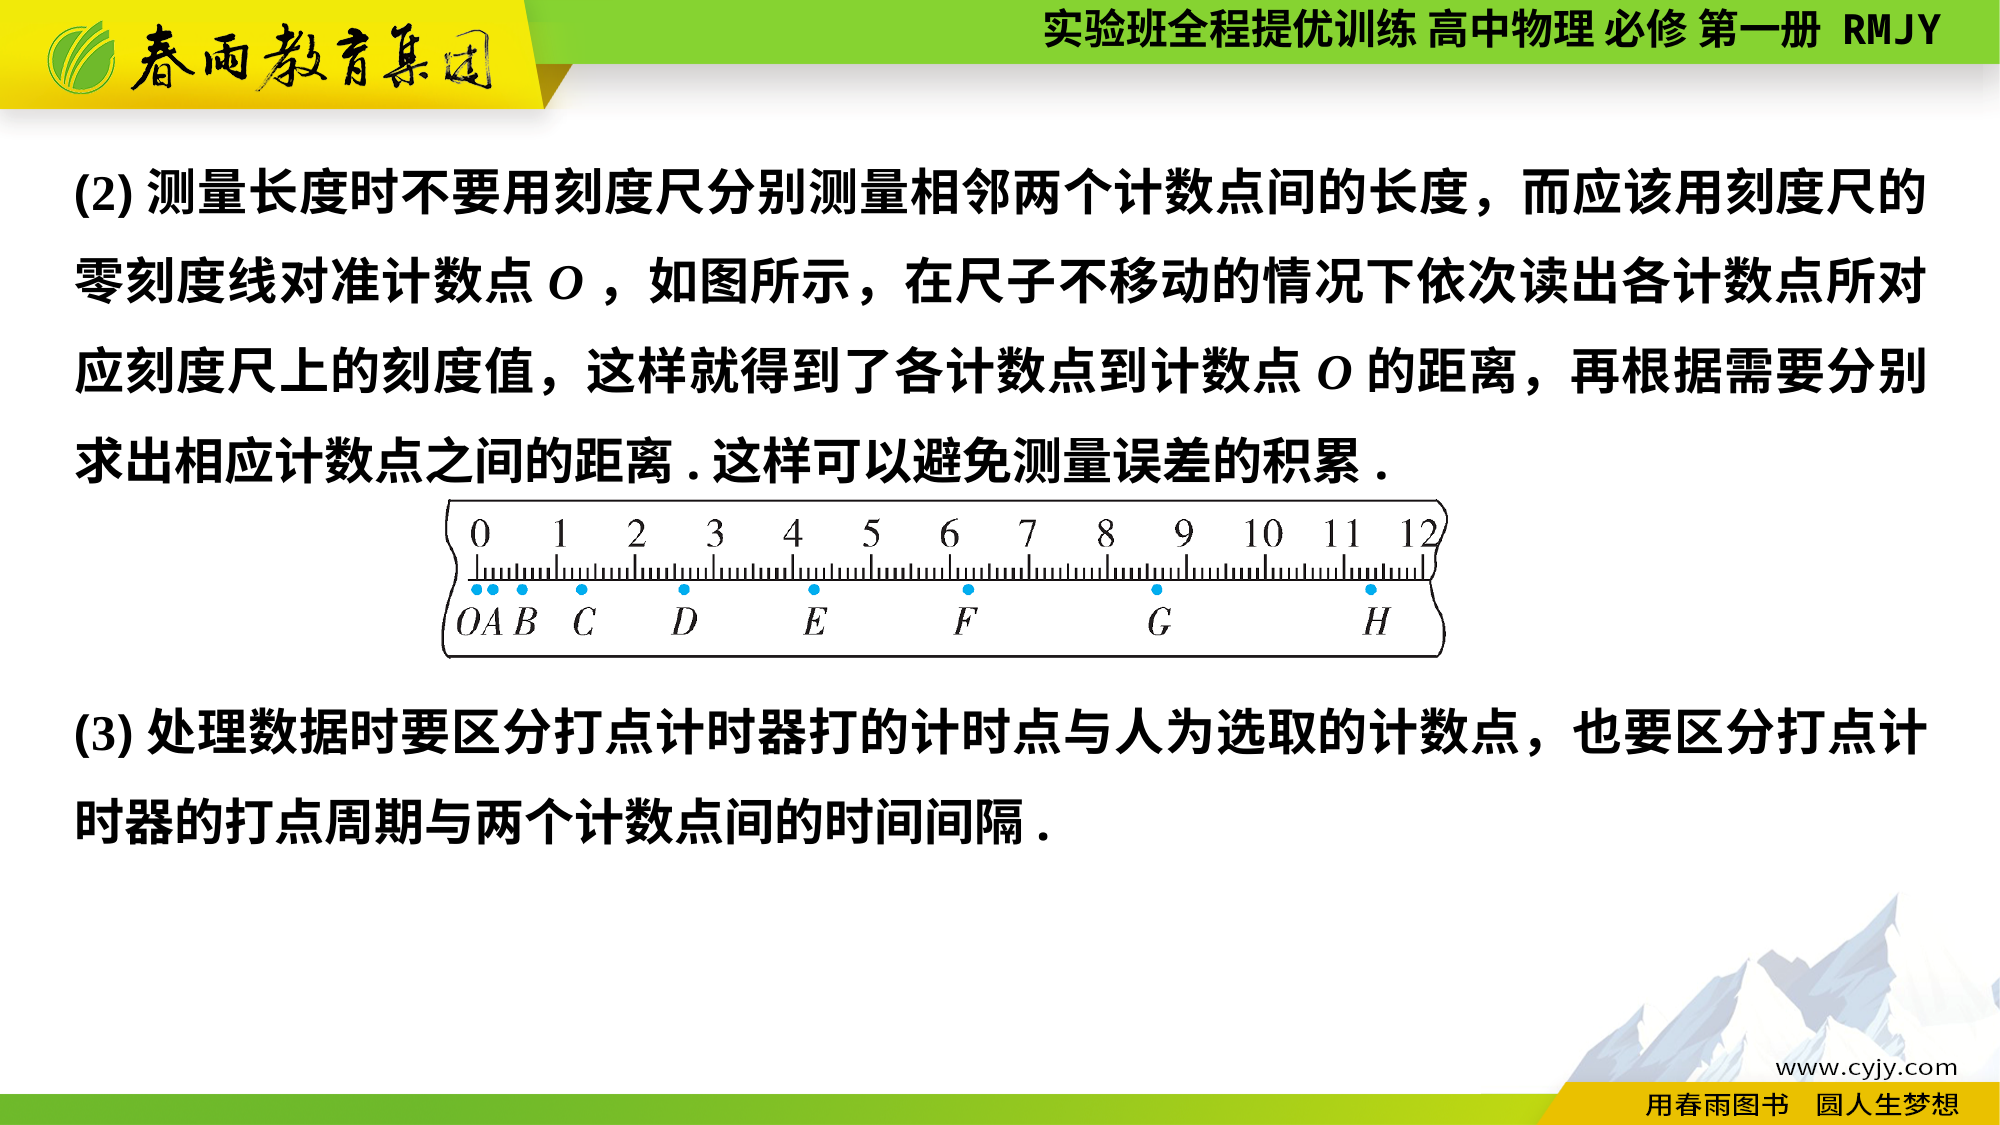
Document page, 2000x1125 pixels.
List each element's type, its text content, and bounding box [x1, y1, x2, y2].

list (2)测量长度时不要用刻度尺分别测量相邻两个计数点间的长度，而应该用刻度尺的零刻度线对准计数点O，如图所示，在尺子不移动的情况下依次读出各计数点所对应刻度尺上的刻度值，这样就得到了各计数点到计数点O的距离，再根据需要分别求出相应计数点之间的距离.这样可以避免测量误差的积累. (3)处理数据时要区分打点计时器打的计时点与人为选取的计数点，也要区分打点计时器的打点周期与两个计数点间的时间间隔. [59, 122, 1944, 854]
picture [0, 0, 2000, 1125]
